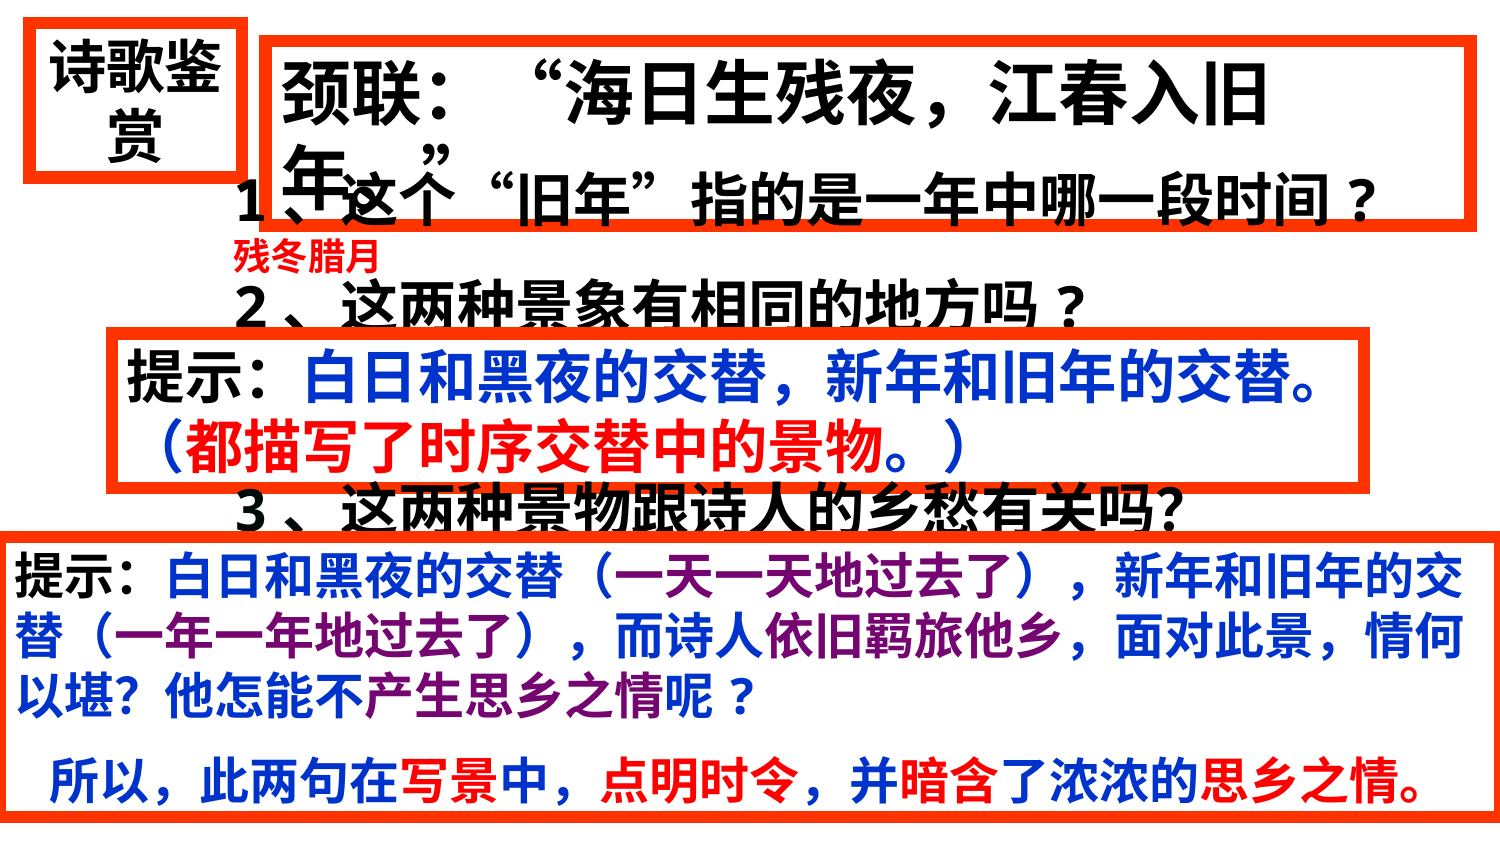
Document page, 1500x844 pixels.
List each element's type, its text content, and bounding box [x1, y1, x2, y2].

text_box 提示：白日和黑夜的交替（一天一天地过去了），新年和旧年的交替（一年一年地过去了），而诗人依旧羁旅他乡，面对此景，情何以堪？他怎能不产生思乡之情呢? 所以，此两句在写景中，点明时令，并暗含了浓浓的思乡之情。 [0, 537, 1500, 817]
text_box 诗歌鉴赏 [29, 23, 243, 178]
text_box 提示：白日和黑夜的交替，新年和旧年的交替。（都描写了时序交替中的景物。） [112, 333, 1365, 488]
text_box 1、这个“旧年”指的是一年中哪一段时间? 残冬腊月 [218, 155, 1400, 286]
text_box 2、这两种景象有相同的地方吗? [218, 286, 1076, 333]
text_box 3、这两种景物跟诗人的乡愁有关吗？ [218, 466, 1255, 537]
text_box 颈联：“海日生残夜，江春入旧年。” [265, 41, 1471, 226]
